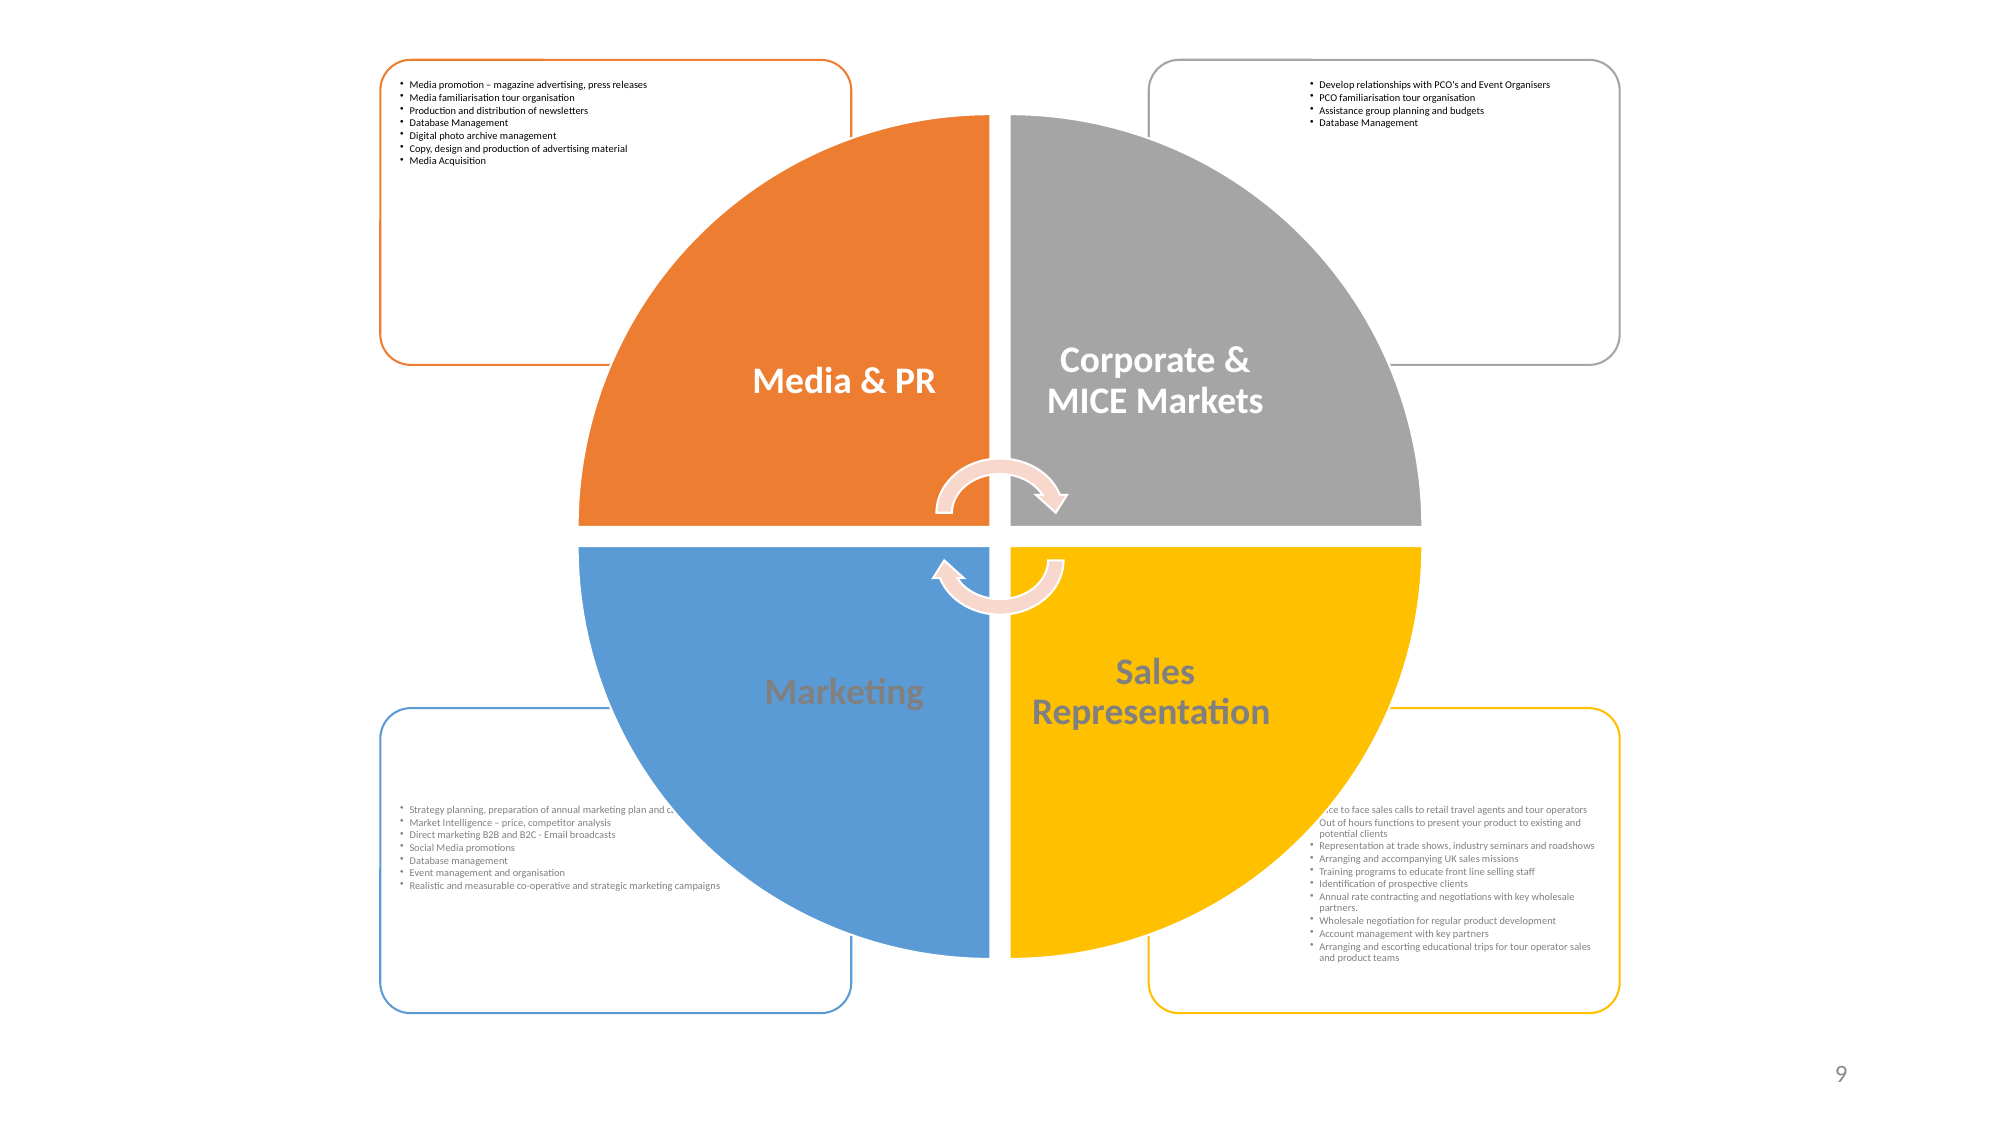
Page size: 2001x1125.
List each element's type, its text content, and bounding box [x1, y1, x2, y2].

slide_number 9 [1412, 1042, 1863, 1103]
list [137, 59, 1863, 1014]
